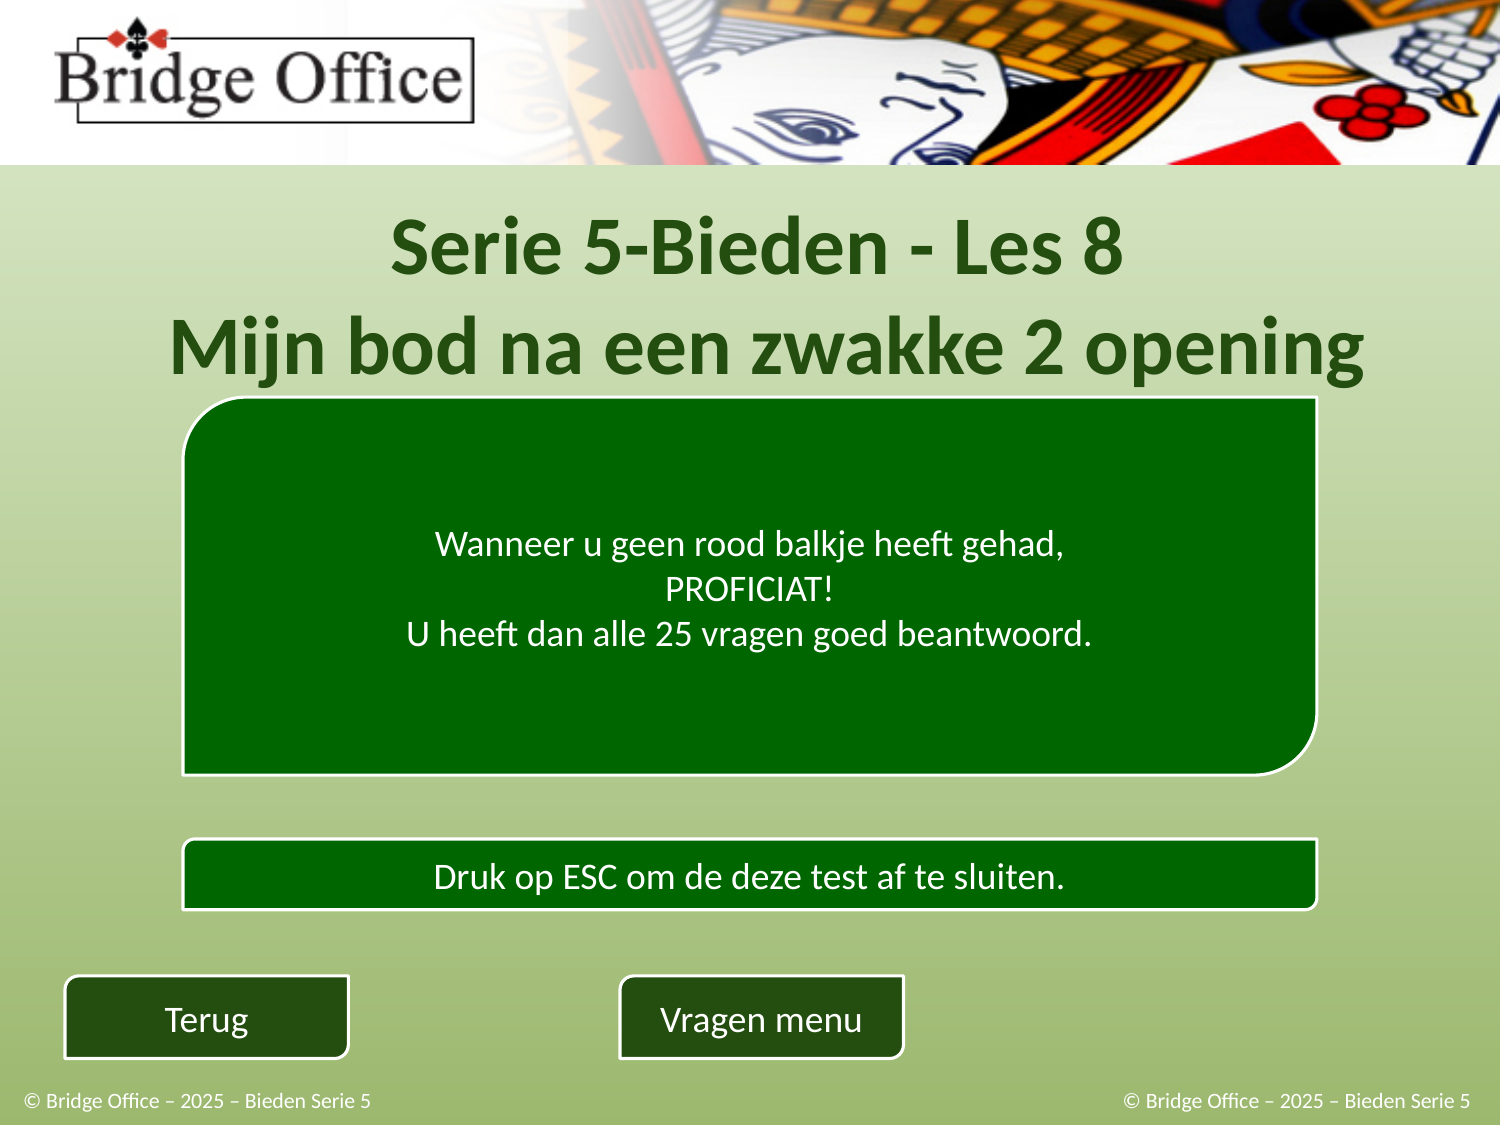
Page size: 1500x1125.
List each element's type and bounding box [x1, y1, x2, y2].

text_box [1107, 1079, 1500, 1121]
text_box [618, 974, 906, 1061]
text_box [64, 183, 1470, 777]
text_box [63, 974, 350, 1061]
picture [0, 0, 1500, 166]
text_box [181, 837, 1319, 912]
text_box [8, 1079, 393, 1121]
